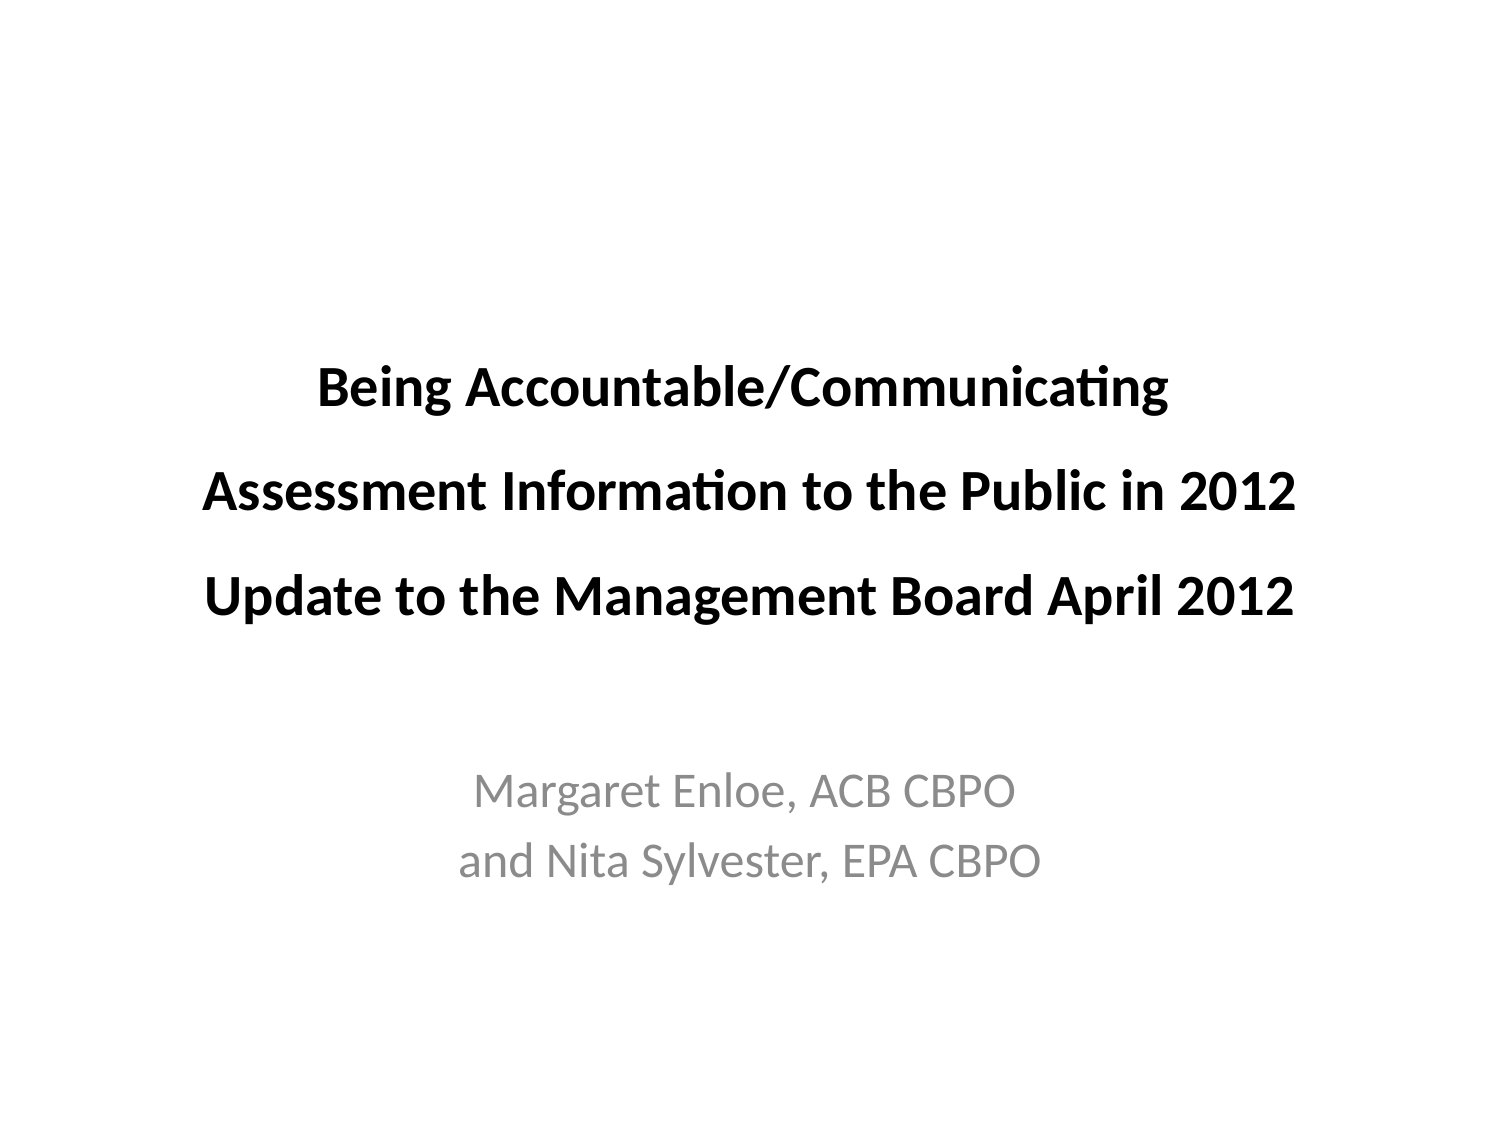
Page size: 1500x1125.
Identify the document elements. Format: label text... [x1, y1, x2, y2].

subtitle Margaret Enloe, ACB CBPO and Nita Sylvester, EPA CBPO [225, 750, 1275, 925]
title Being Accountable/Communicating Assessment Information to the Public in 2012 Update to the Management Board April 2012 [112, 349, 1388, 591]
